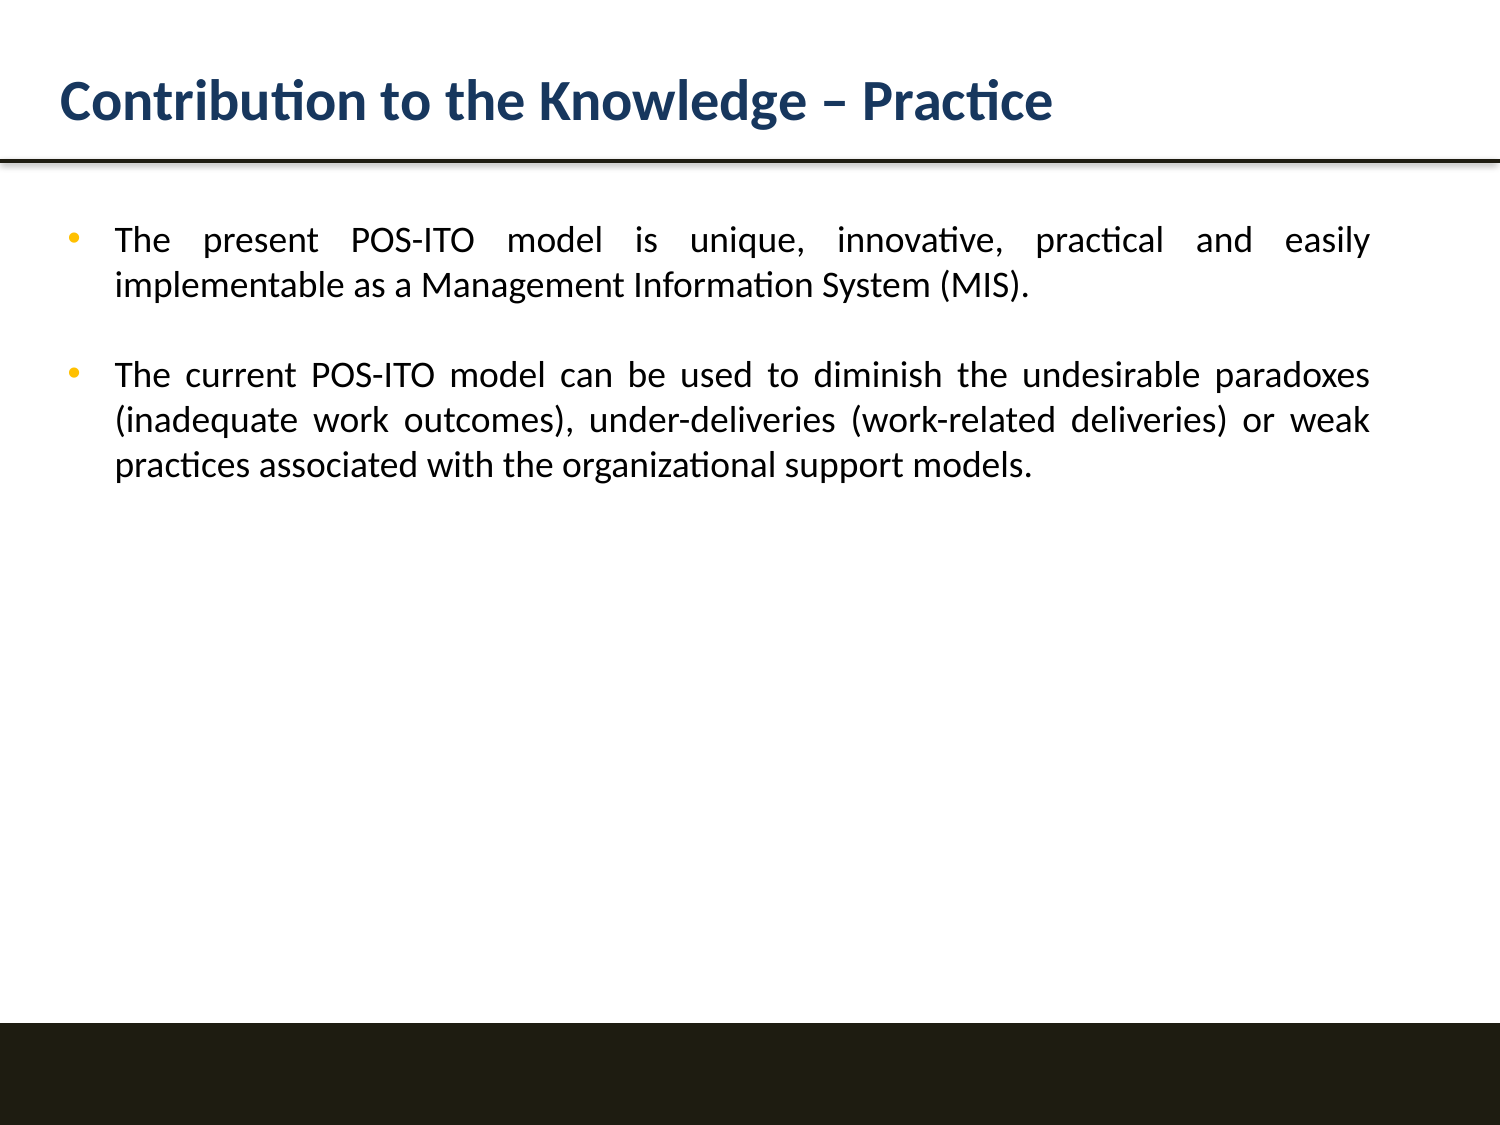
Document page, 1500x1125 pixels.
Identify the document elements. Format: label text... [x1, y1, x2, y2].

text_box The present POS-ITO model is unique, innovative, practical and easily implementable as a Management Information System (MIS). The current POS-ITO model can be used to diminish the undesirable paradoxes (inadequate work outcomes), under-deliveries (work-related deliveries) or weak practices associated with the organizational support models. [53, 207, 1387, 583]
text_box [0, 1021, 1500, 1125]
text_box Contribution to the Knowledge – Practice [45, 54, 1096, 140]
text_box [39, 208, 1444, 967]
